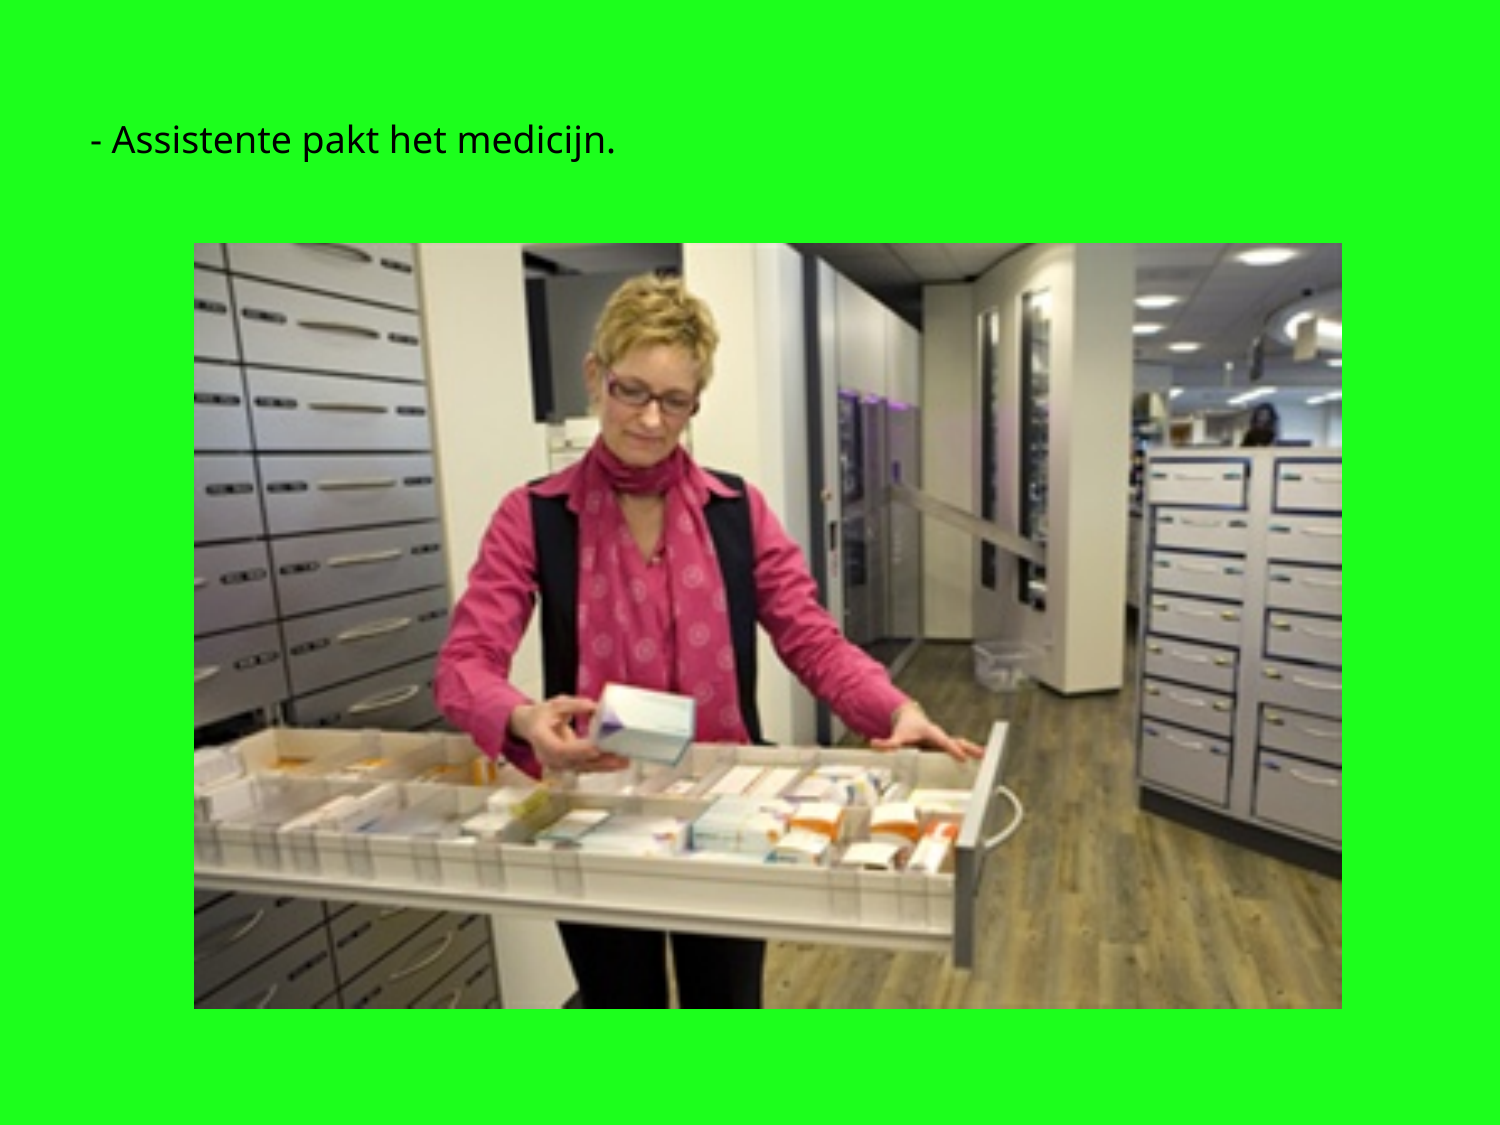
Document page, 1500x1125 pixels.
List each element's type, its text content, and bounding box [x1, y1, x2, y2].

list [194, 243, 1343, 1009]
title - Assistente pakt het medicijn. [75, 45, 1425, 233]
